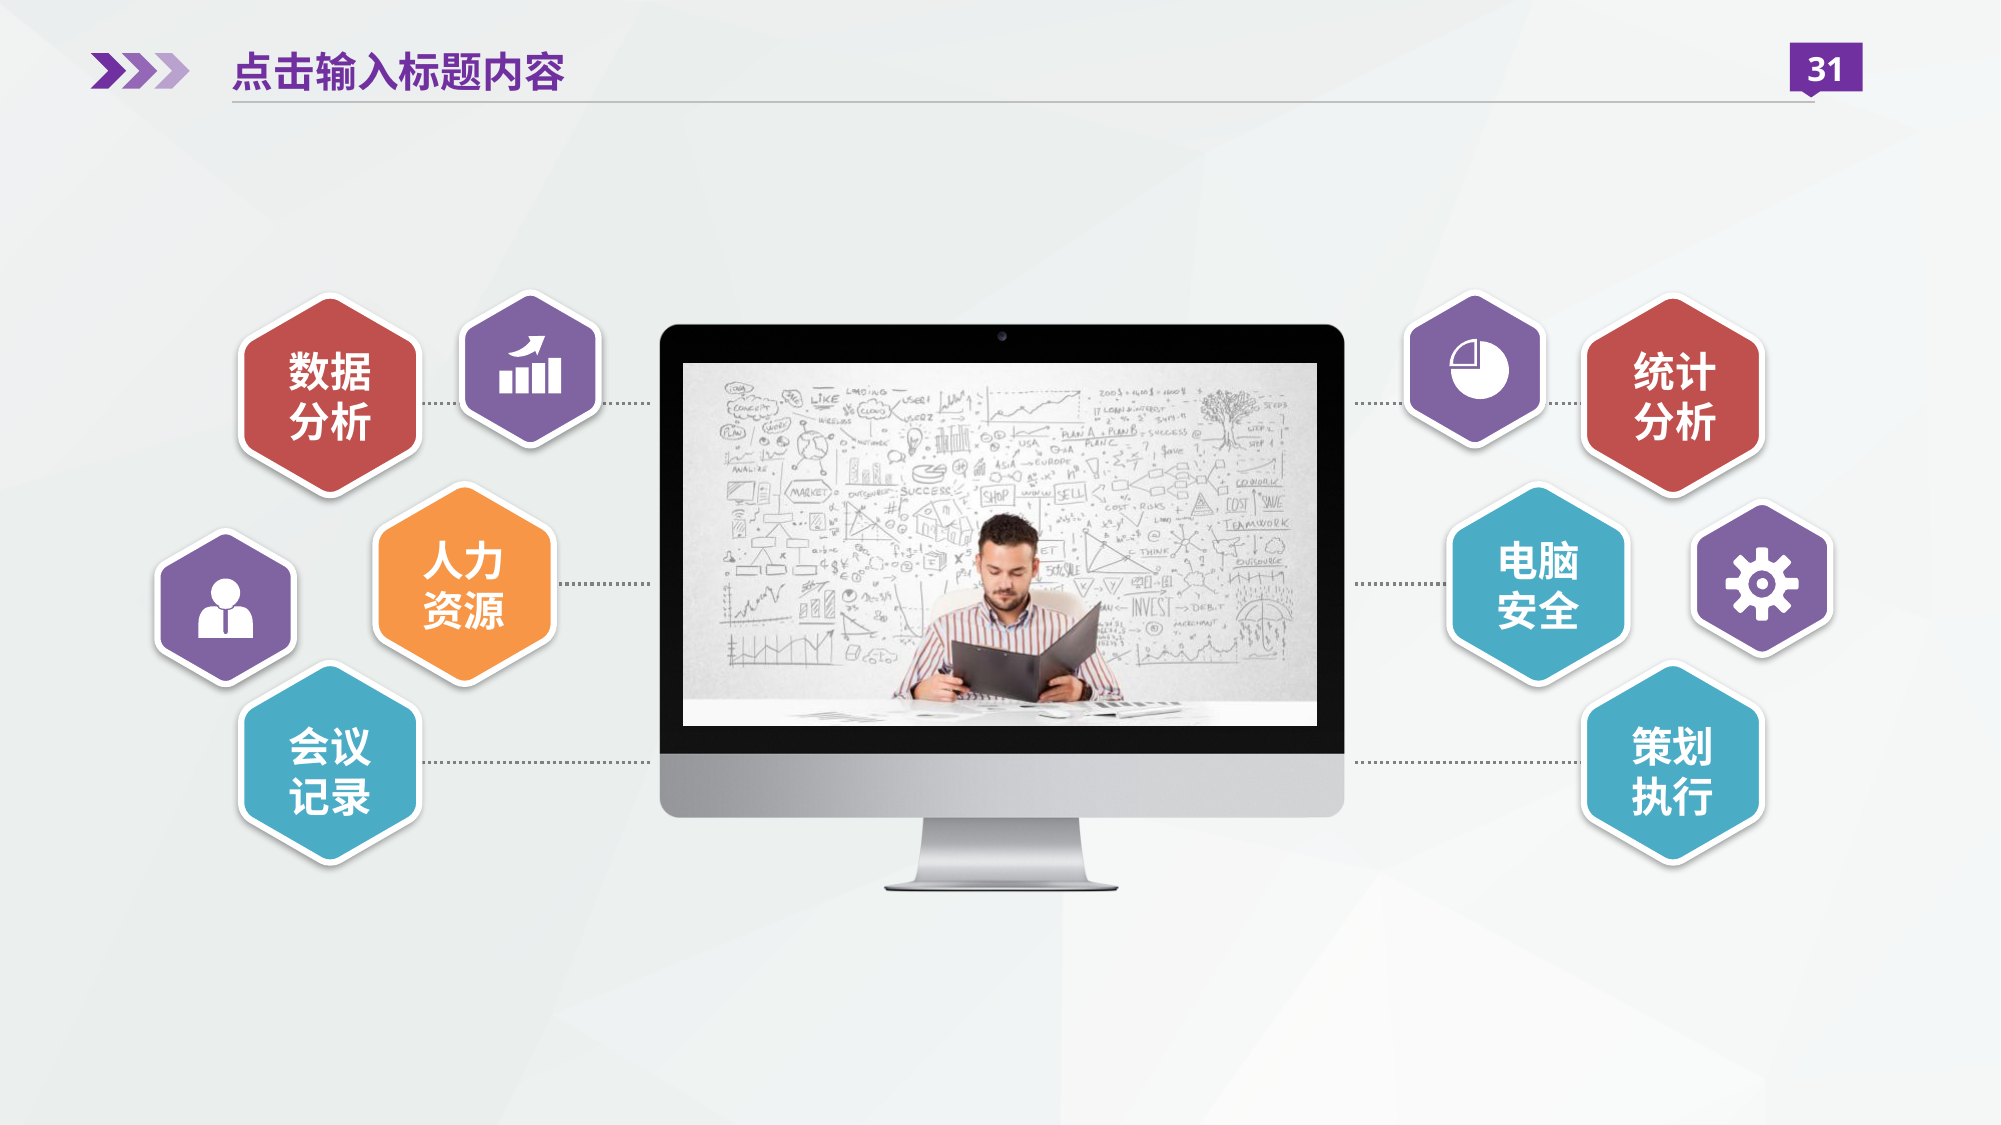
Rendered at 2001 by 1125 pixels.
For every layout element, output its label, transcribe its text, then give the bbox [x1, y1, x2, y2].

text_box 31 [1789, 42, 1863, 94]
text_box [499, 335, 562, 394]
text_box [1580, 659, 1766, 826]
text_box [237, 292, 423, 499]
text_box [372, 481, 557, 687]
text_box 会议 记录 [255, 713, 406, 829]
text_box 策划 执行 [1598, 713, 1748, 829]
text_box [198, 578, 253, 639]
text_box [260, 829, 400, 866]
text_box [90, 52, 191, 89]
text_box 数据 分析 [255, 338, 406, 453]
text_box [1603, 829, 1743, 866]
text_box [1802, 94, 1821, 100]
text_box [638, 311, 1362, 913]
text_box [1449, 338, 1510, 400]
text_box [1690, 498, 1834, 658]
text_box [458, 289, 602, 402]
text_box 统计 分析 [1600, 338, 1751, 453]
text_box 人力 资源 [388, 527, 539, 642]
text_box [154, 528, 297, 688]
text_box [1725, 547, 1799, 621]
text_box [1403, 289, 1547, 402]
picture [0, 0, 2001, 1125]
text_box [1408, 412, 1542, 449]
text_box [1446, 481, 1631, 687]
text_box [463, 412, 597, 449]
text_box [237, 659, 423, 826]
text_box [1580, 292, 1766, 499]
text_box 点击输入标题内容 [220, 39, 587, 102]
text_box 电脑 安全 [1463, 527, 1614, 642]
